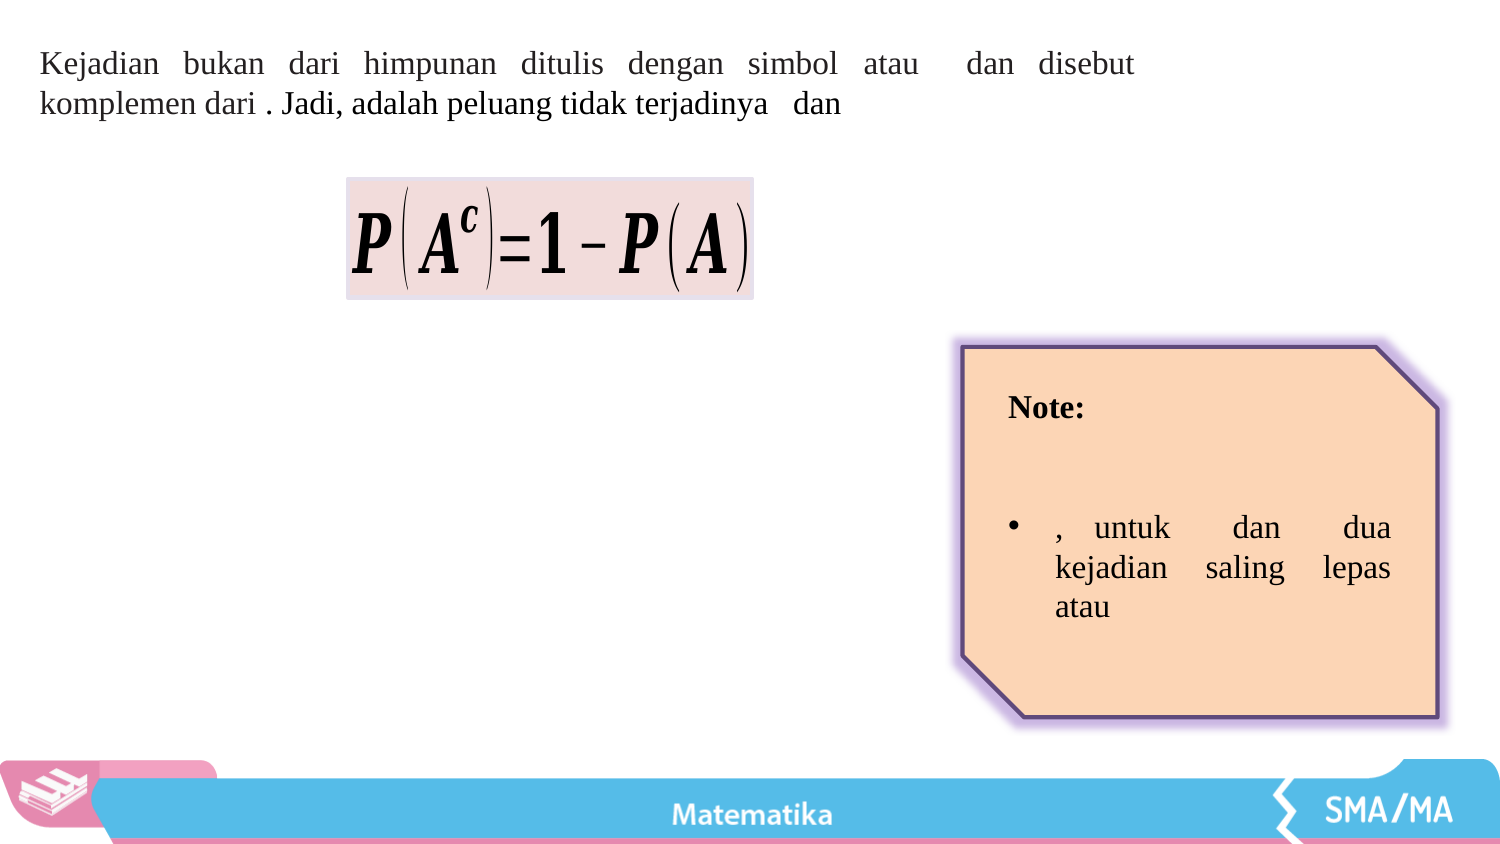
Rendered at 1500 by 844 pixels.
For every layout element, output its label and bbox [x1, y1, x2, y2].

picture [0, 759, 1500, 844]
